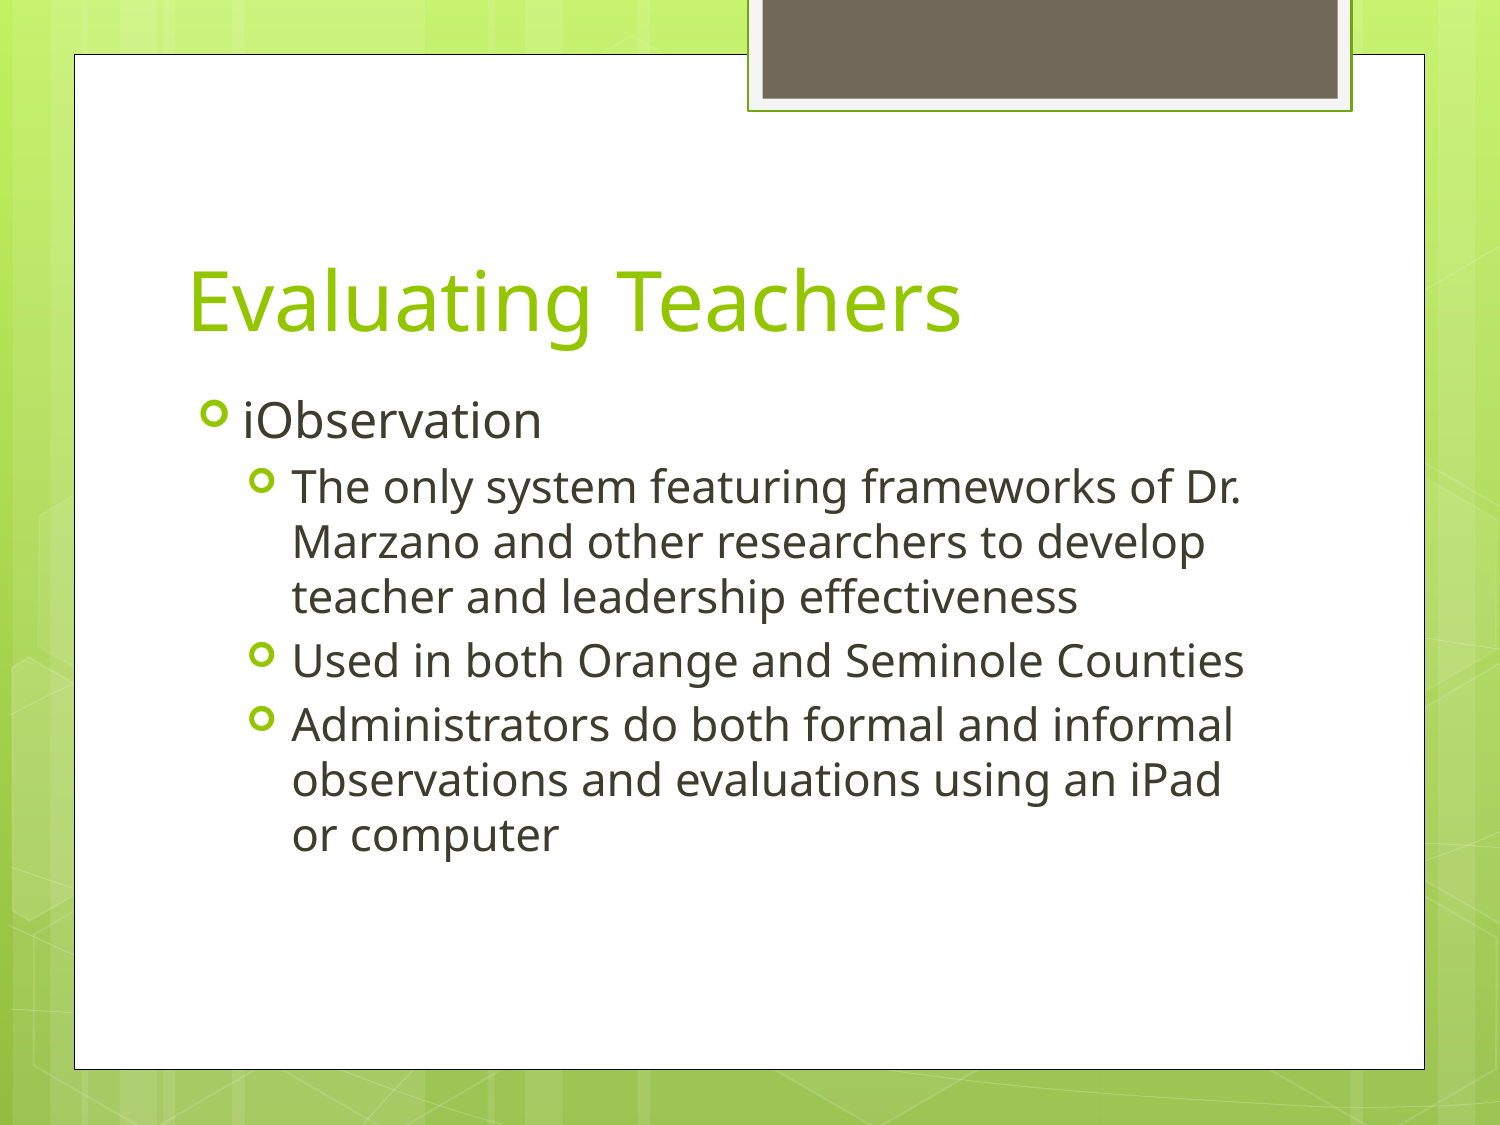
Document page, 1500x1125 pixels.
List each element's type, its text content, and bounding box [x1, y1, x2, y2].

title Evaluating Teachers [171, 168, 1324, 357]
list iObservation The only system featuring frameworks of Dr. Marzano and other researchers to develop teacher and leadership effectiveness Used in both Orange and Seminole Counties Administrators do both formal and informal observations and evaluations using an iPad or computer [171, 381, 1283, 957]
